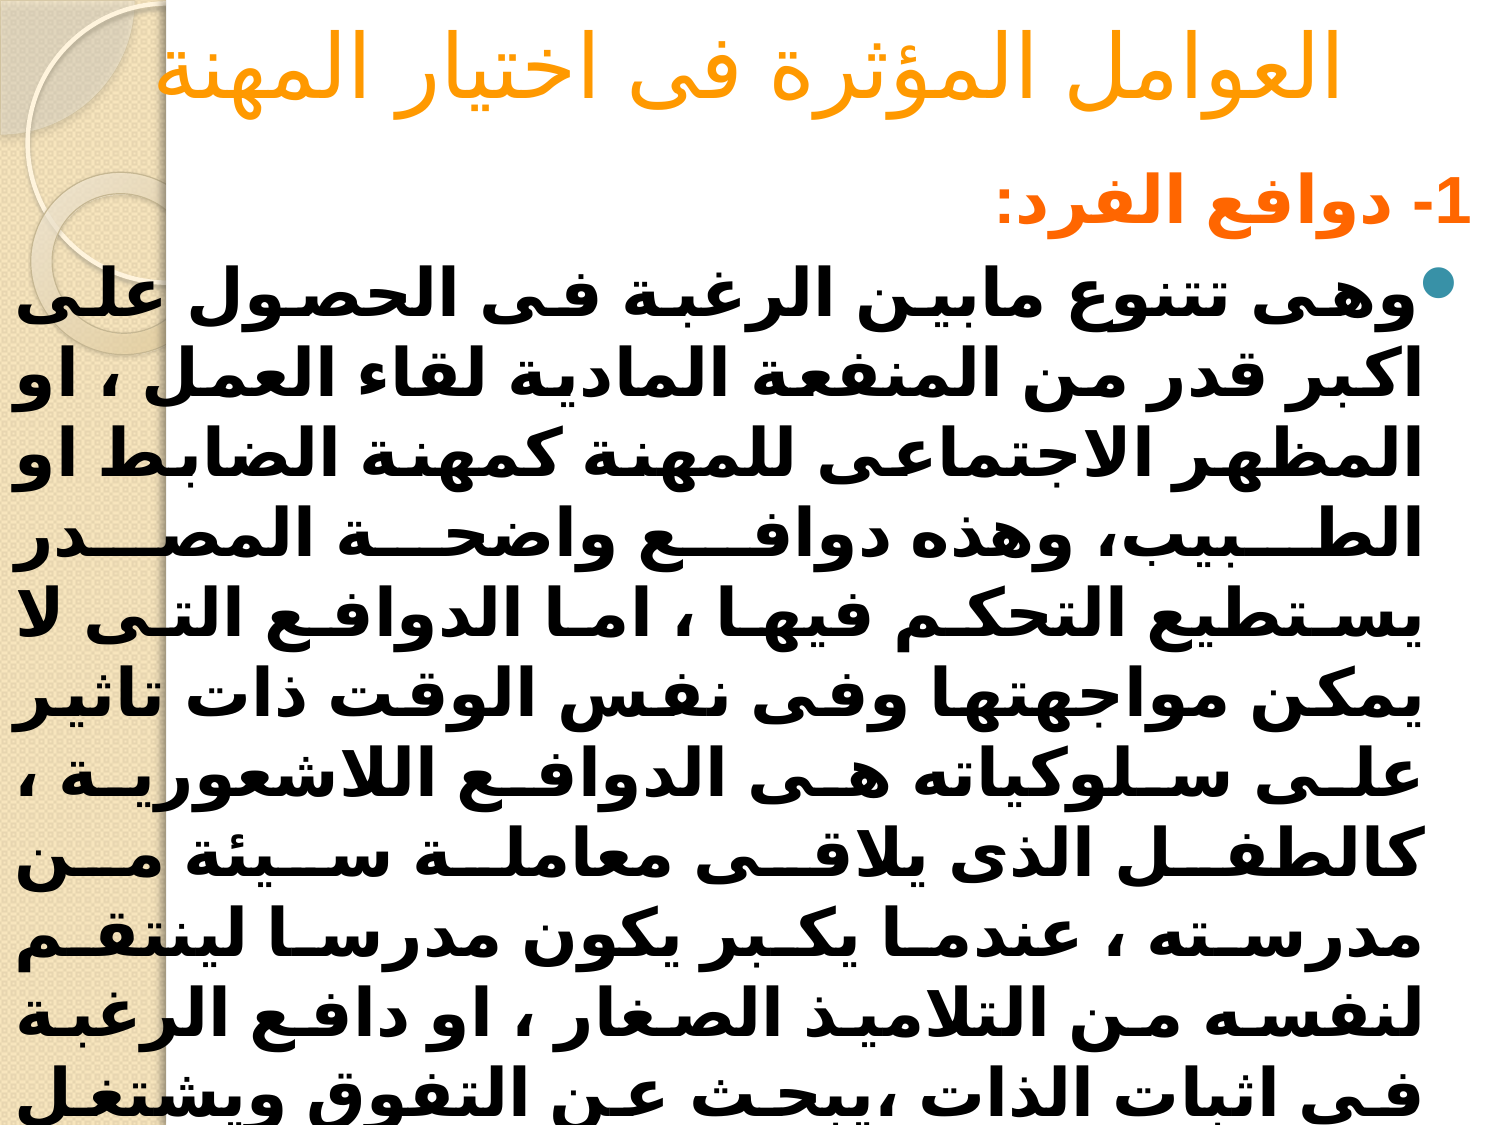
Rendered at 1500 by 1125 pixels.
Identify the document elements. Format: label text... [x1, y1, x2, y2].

list 1- دوافع الفرد: وهى تتنوع مابين الرغبة فى الحصول على اكبر قدر من المنفعة المادية لقاء العمل ، او المظهر الاجتماعى للمهنة كمهنة الضابط او الطبيب، وهذه دوافع واضحة المصدر يستطيع التحكم فيها ، اما الدوافع التى لا يمكن مواجهتها وفى نفس الوقت ذات تاثير على سلوكياته هى الدوافع اللاشعورية ، كالطفل الذى يلاقى معاملة سيئة من مدرسته ، عندما يكبر يكون مدرسا لينتقم لنفسه من التلاميذ الصغار ، او دافع الرغبة فى اثبات الذات ،يبحث عن التفوق ويشتغل فى مهن كالطب مثلا ،فلابد من اشباع الدافع سواء كان شعوريا او غير شعوريا بطريقة مناسبة. [0, 149, 1500, 1125]
title العوامل المؤثرة فى اختيار المهنة [0, 0, 1500, 125]
